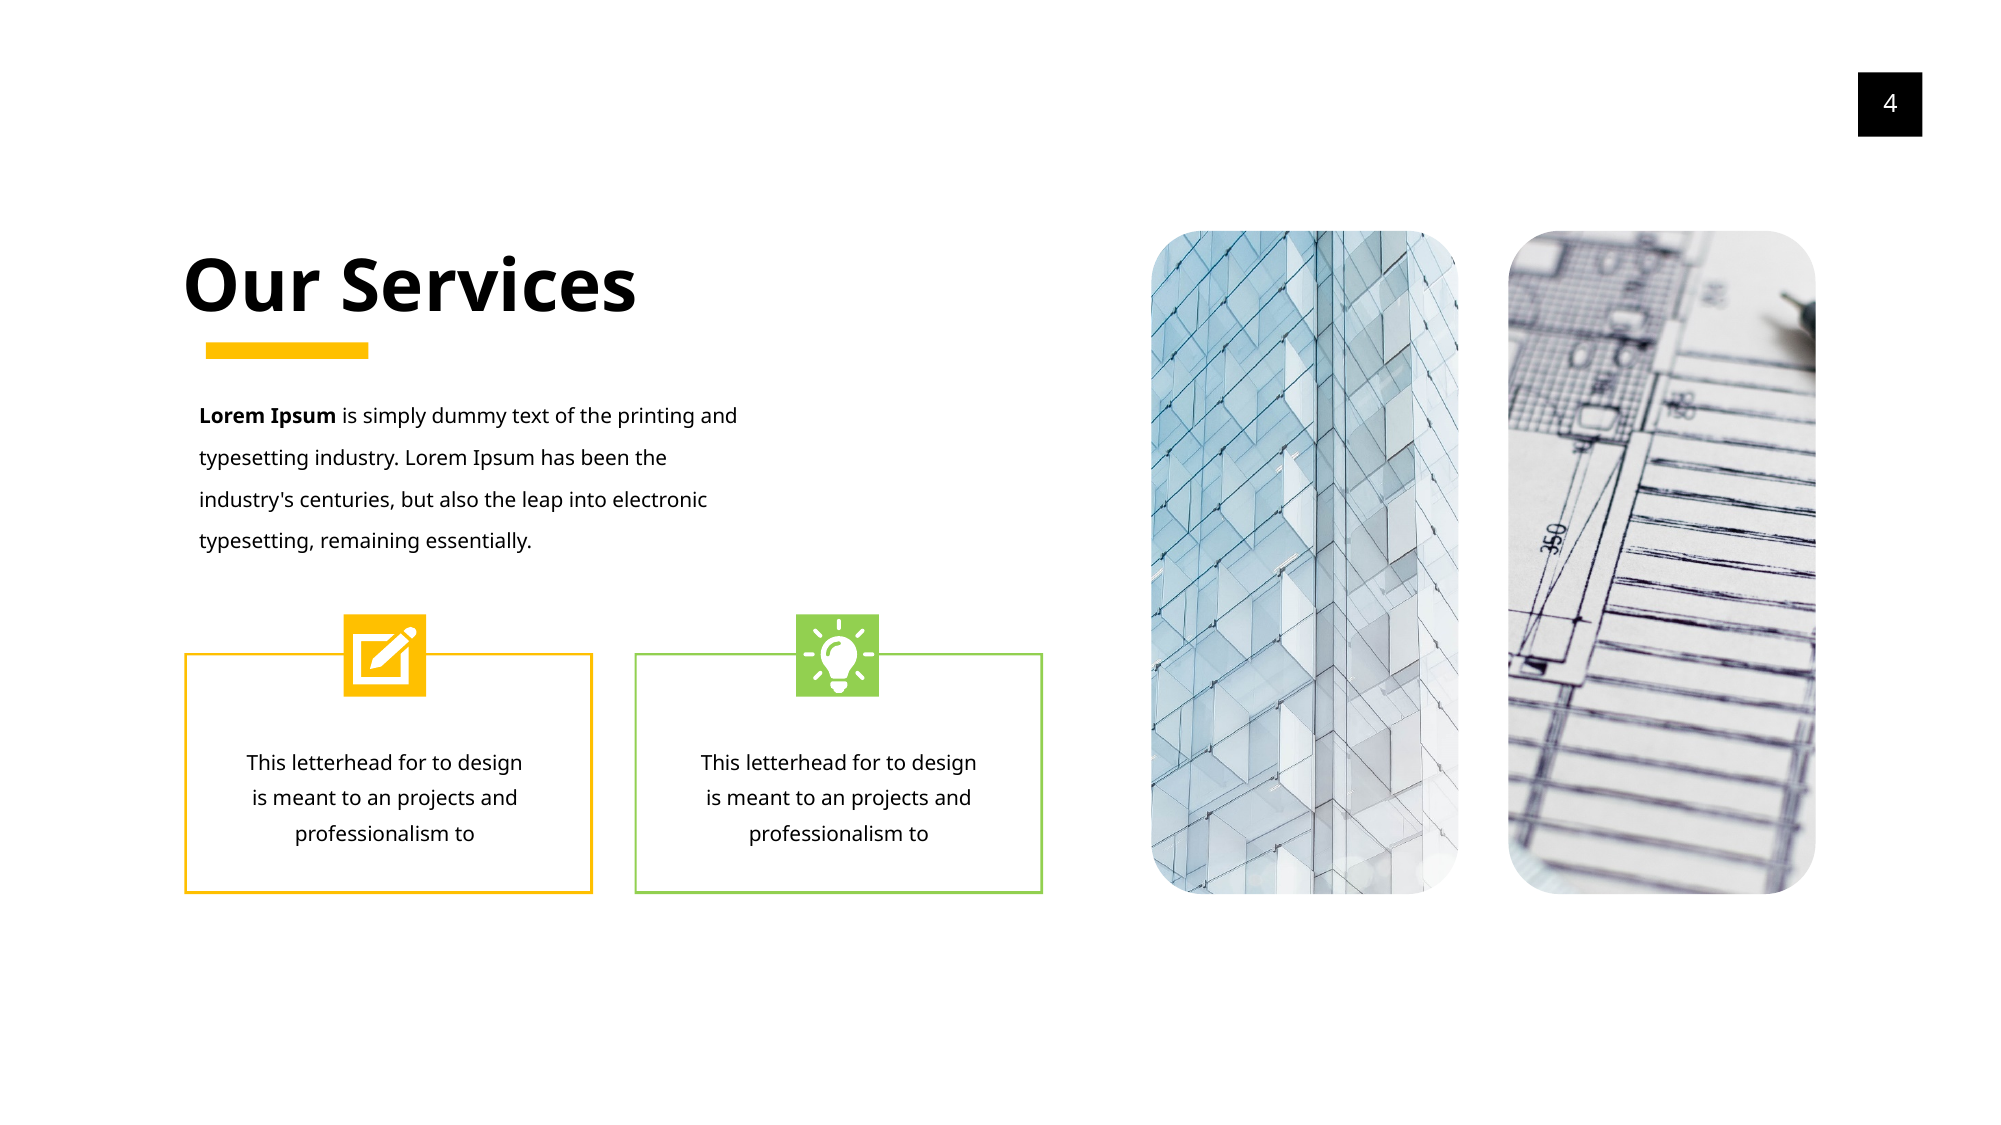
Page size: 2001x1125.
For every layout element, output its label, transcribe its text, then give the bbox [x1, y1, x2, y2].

text_box [205, 341, 369, 360]
slide_number 4 [1854, 78, 1927, 130]
text_box Lorem Ipsum is simply dummy text of the printing and typesetting industry. Lorem Ipsum has been the industry's centuries, but also the leap into electronic typesetting, remaining essentially. [184, 379, 774, 561]
text_box [403, 626, 417, 639]
text_box This letterhead for to design is meant to an projects and professionalism to [236, 719, 534, 865]
picture [1151, 230, 1459, 895]
text_box [184, 653, 594, 895]
text_box [353, 634, 409, 685]
picture [1508, 230, 1816, 895]
text_box [369, 633, 410, 670]
text_box [343, 614, 427, 697]
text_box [634, 614, 1044, 895]
text_box Our Services [167, 230, 654, 334]
